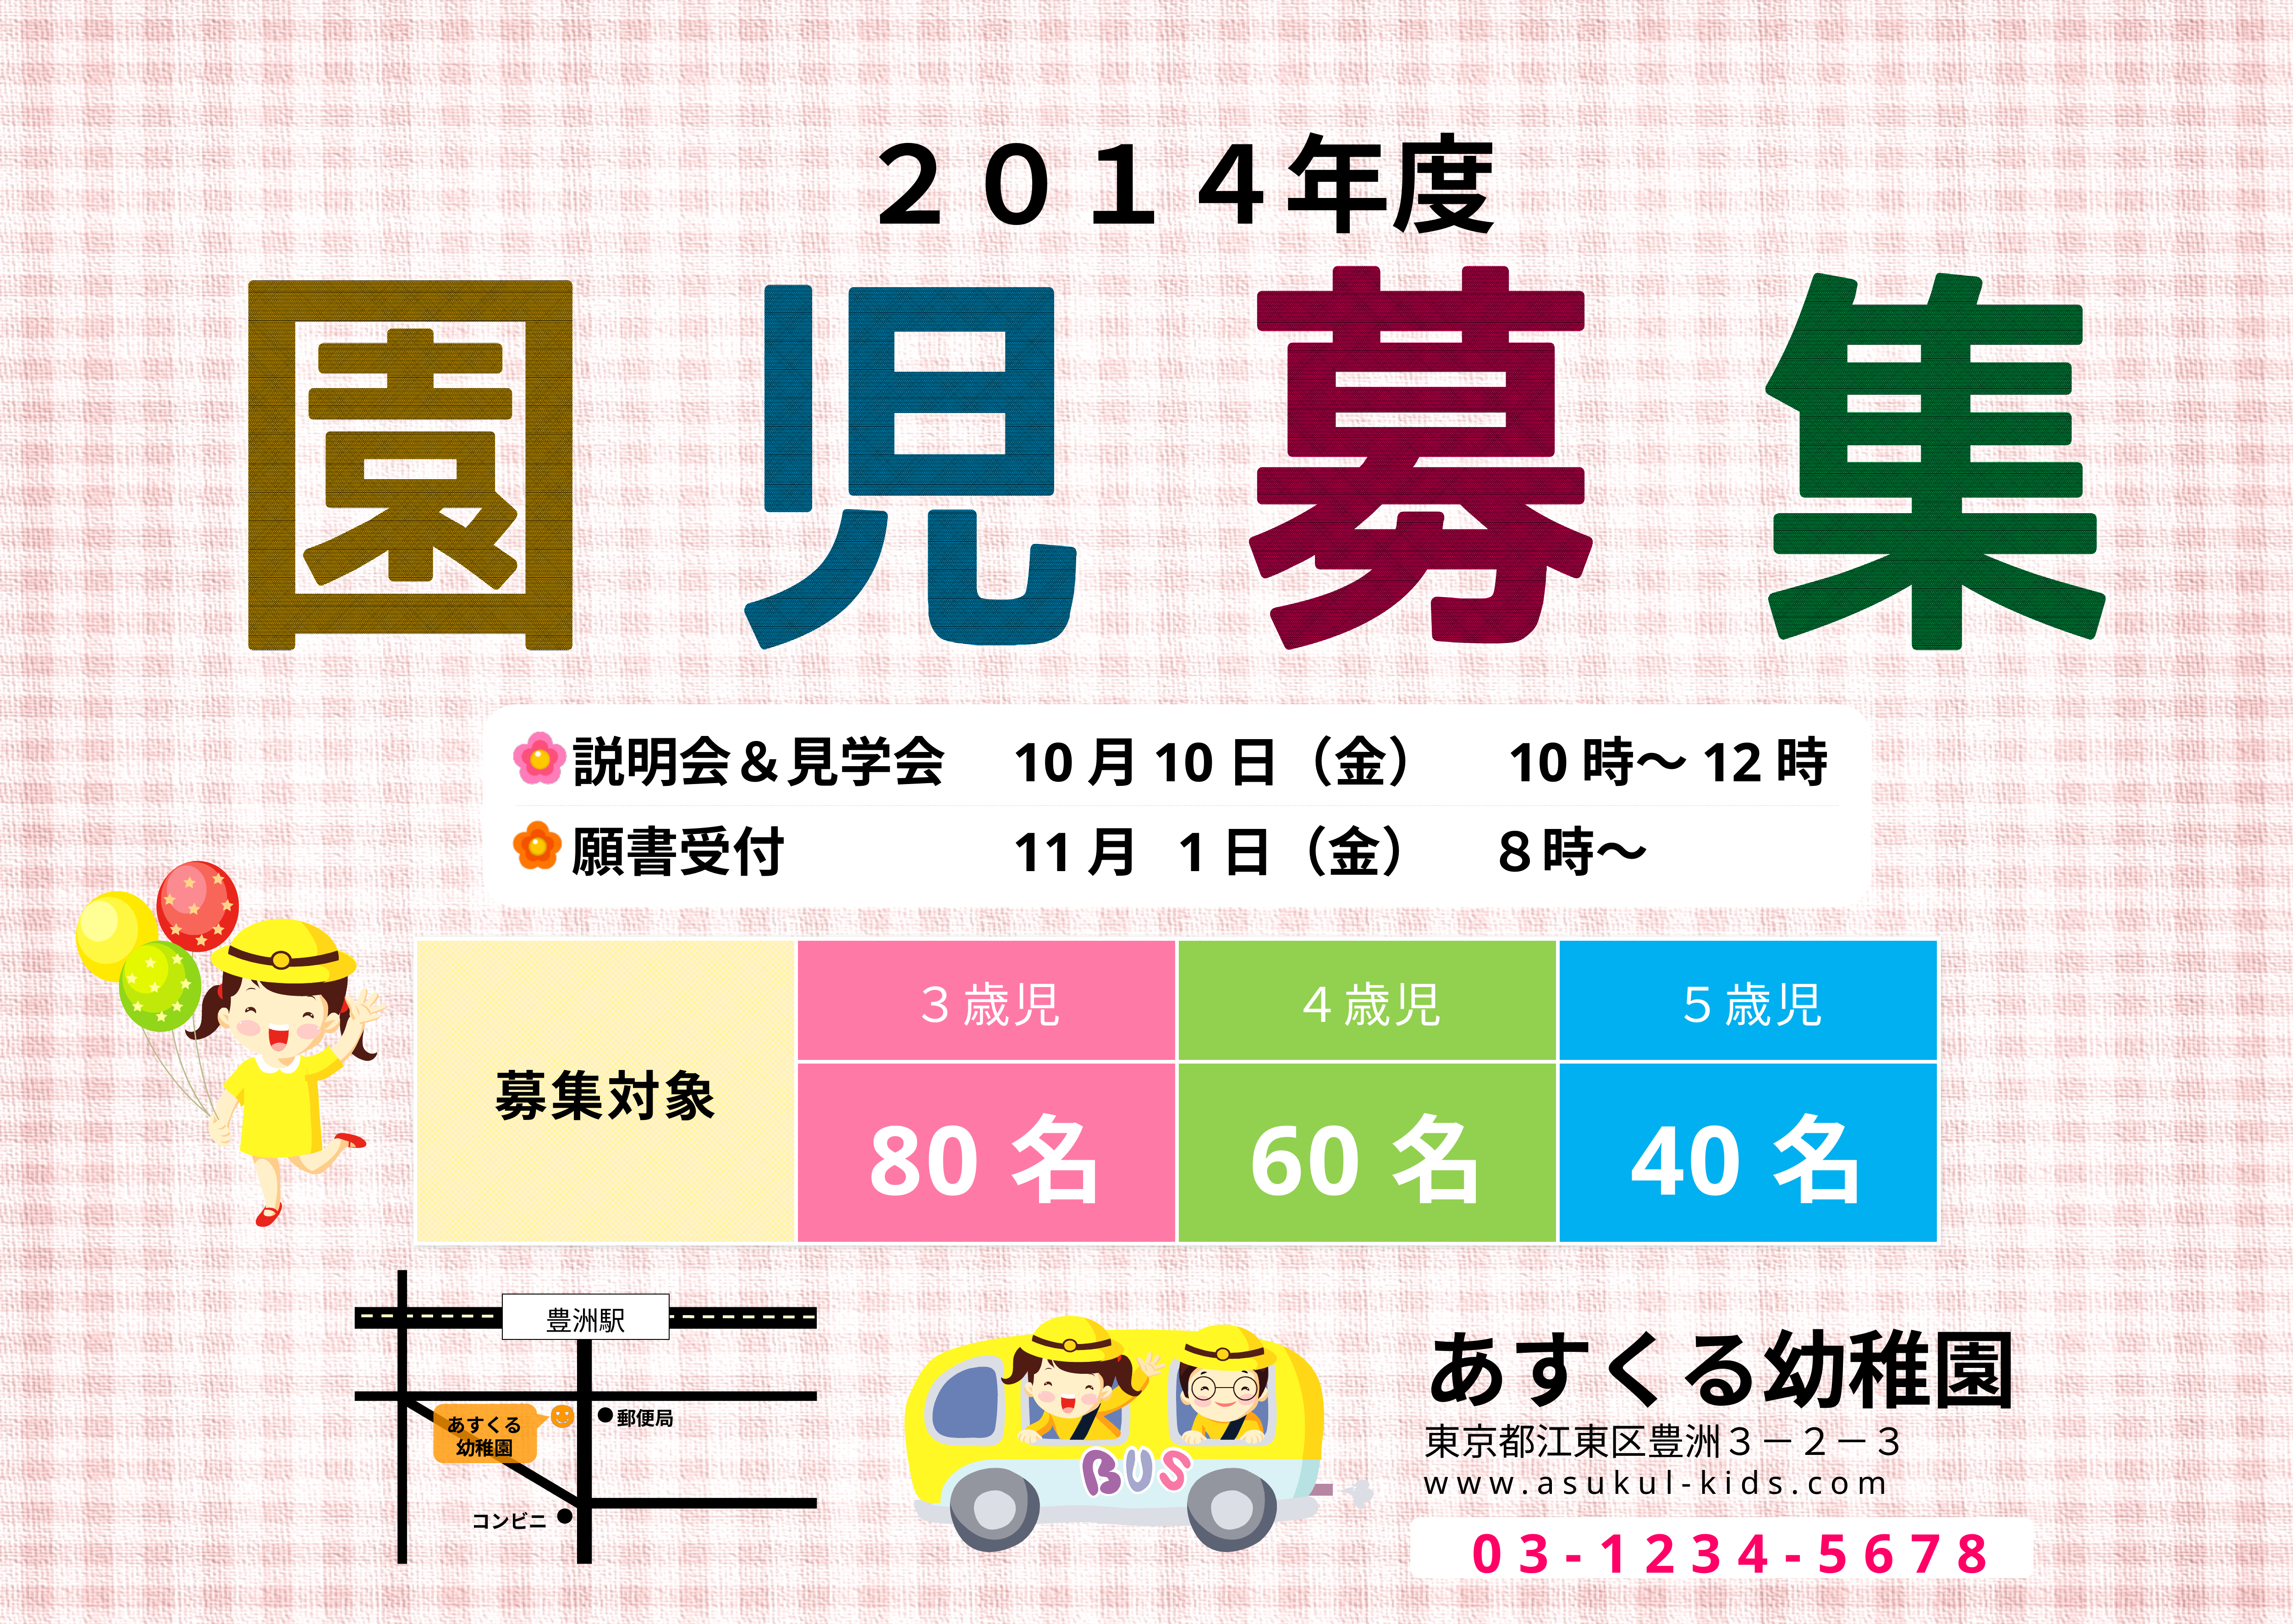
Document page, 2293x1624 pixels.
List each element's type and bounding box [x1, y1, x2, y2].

text_box [248, 266, 2106, 650]
text_box [361, 1316, 824, 1317]
picture [0, 0, 2293, 1624]
text_box [482, 704, 1872, 907]
